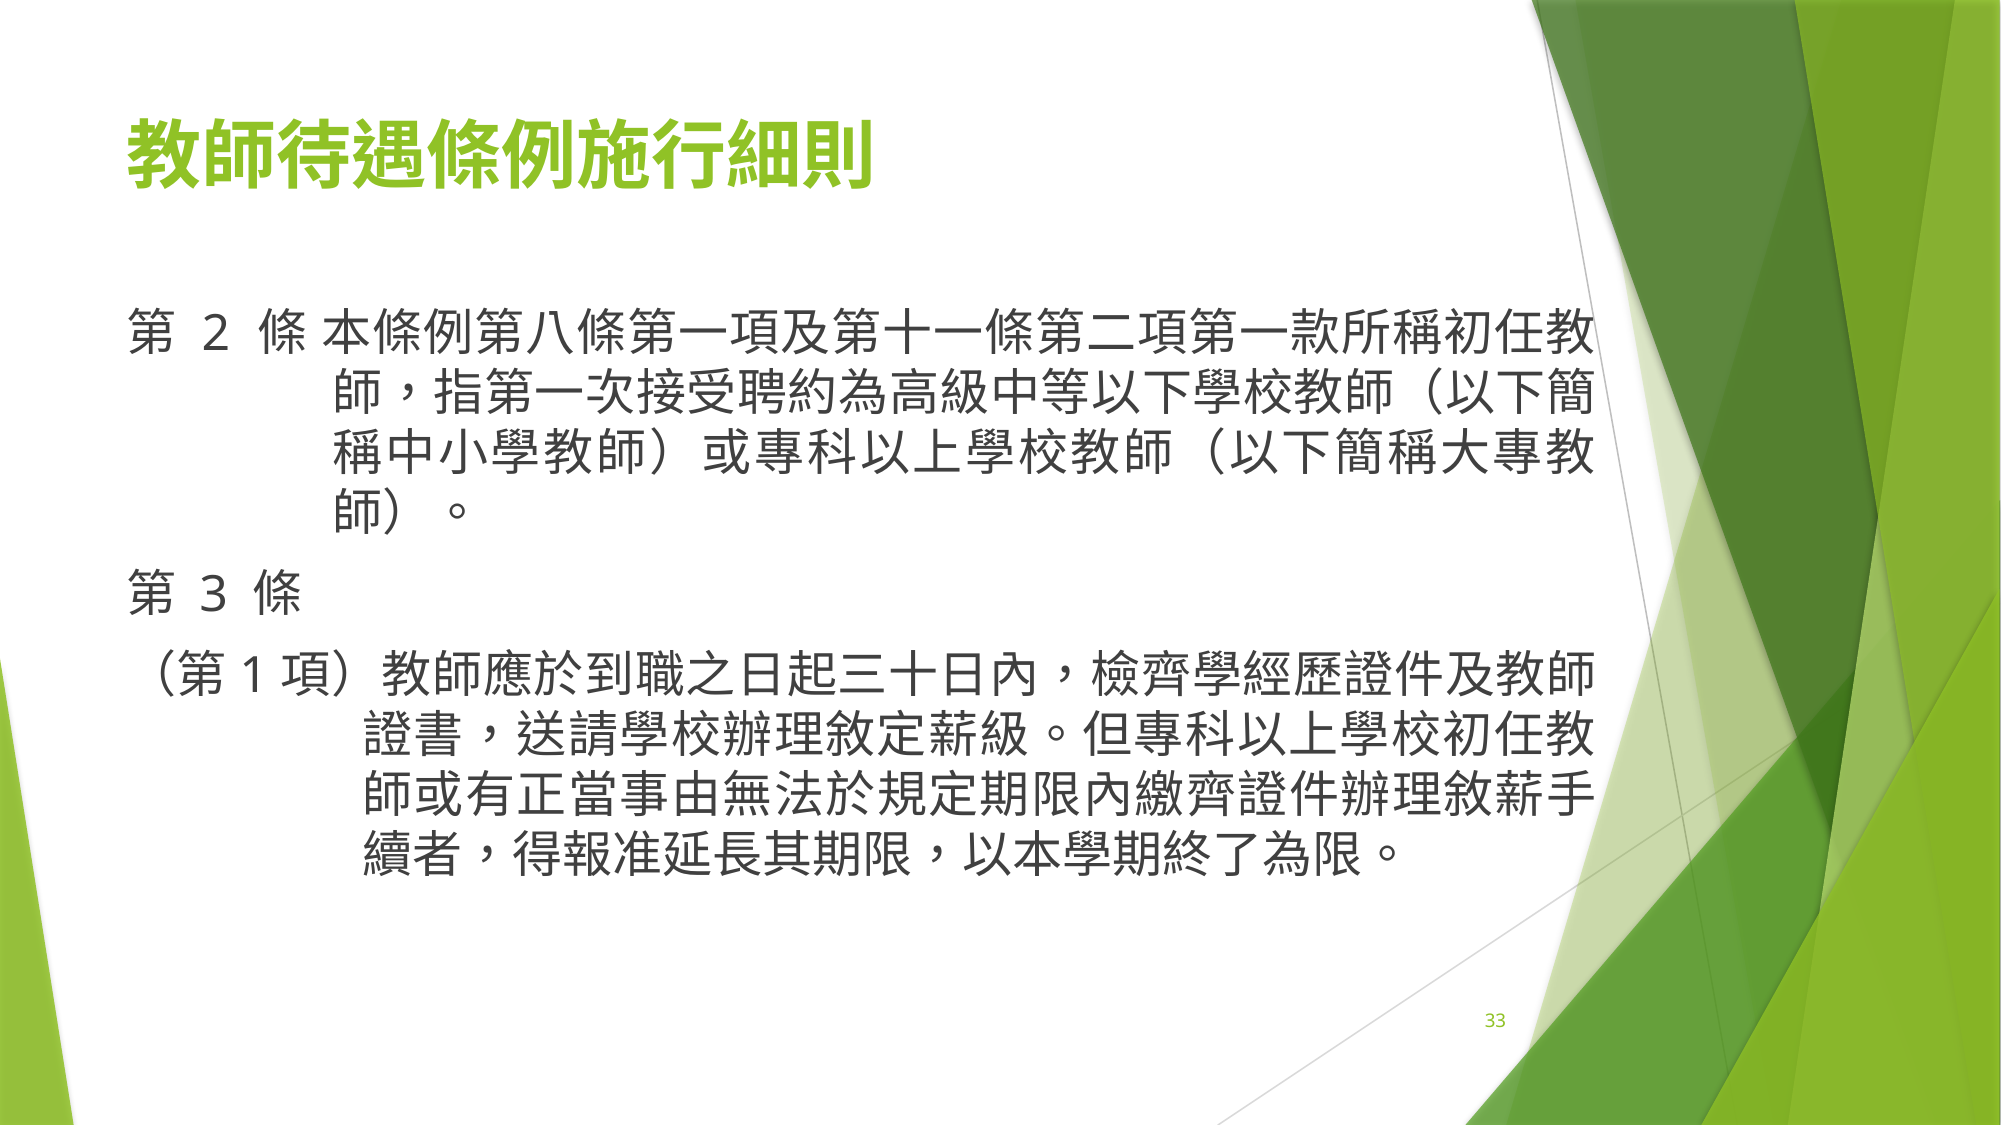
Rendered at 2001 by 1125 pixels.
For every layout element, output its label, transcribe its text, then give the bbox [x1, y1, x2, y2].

title 教師待遇條例施行細則 [111, 99, 1522, 292]
list 第 2 條 本條例第八條第一項及第十一條第二項第一款所稱初任教師，指第一次接受聘約為高級中等以下學校教師（以下簡稱中小學教師）或專科以上學校教師（以下簡稱大專教師）。 第 3 條 （第1項）教師應於到職之日起三十日內，檢齊學經歷證件及教師證書，送請學校辦理敘定薪級。但專科以上學校初任教師或有正當事由無法於規定期限內繳齊證件辦理敘薪手續者，得報准延長其期限，以本學期終了為限。 [111, 292, 1612, 1014]
slide_number 33 [1409, 991, 1522, 1051]
